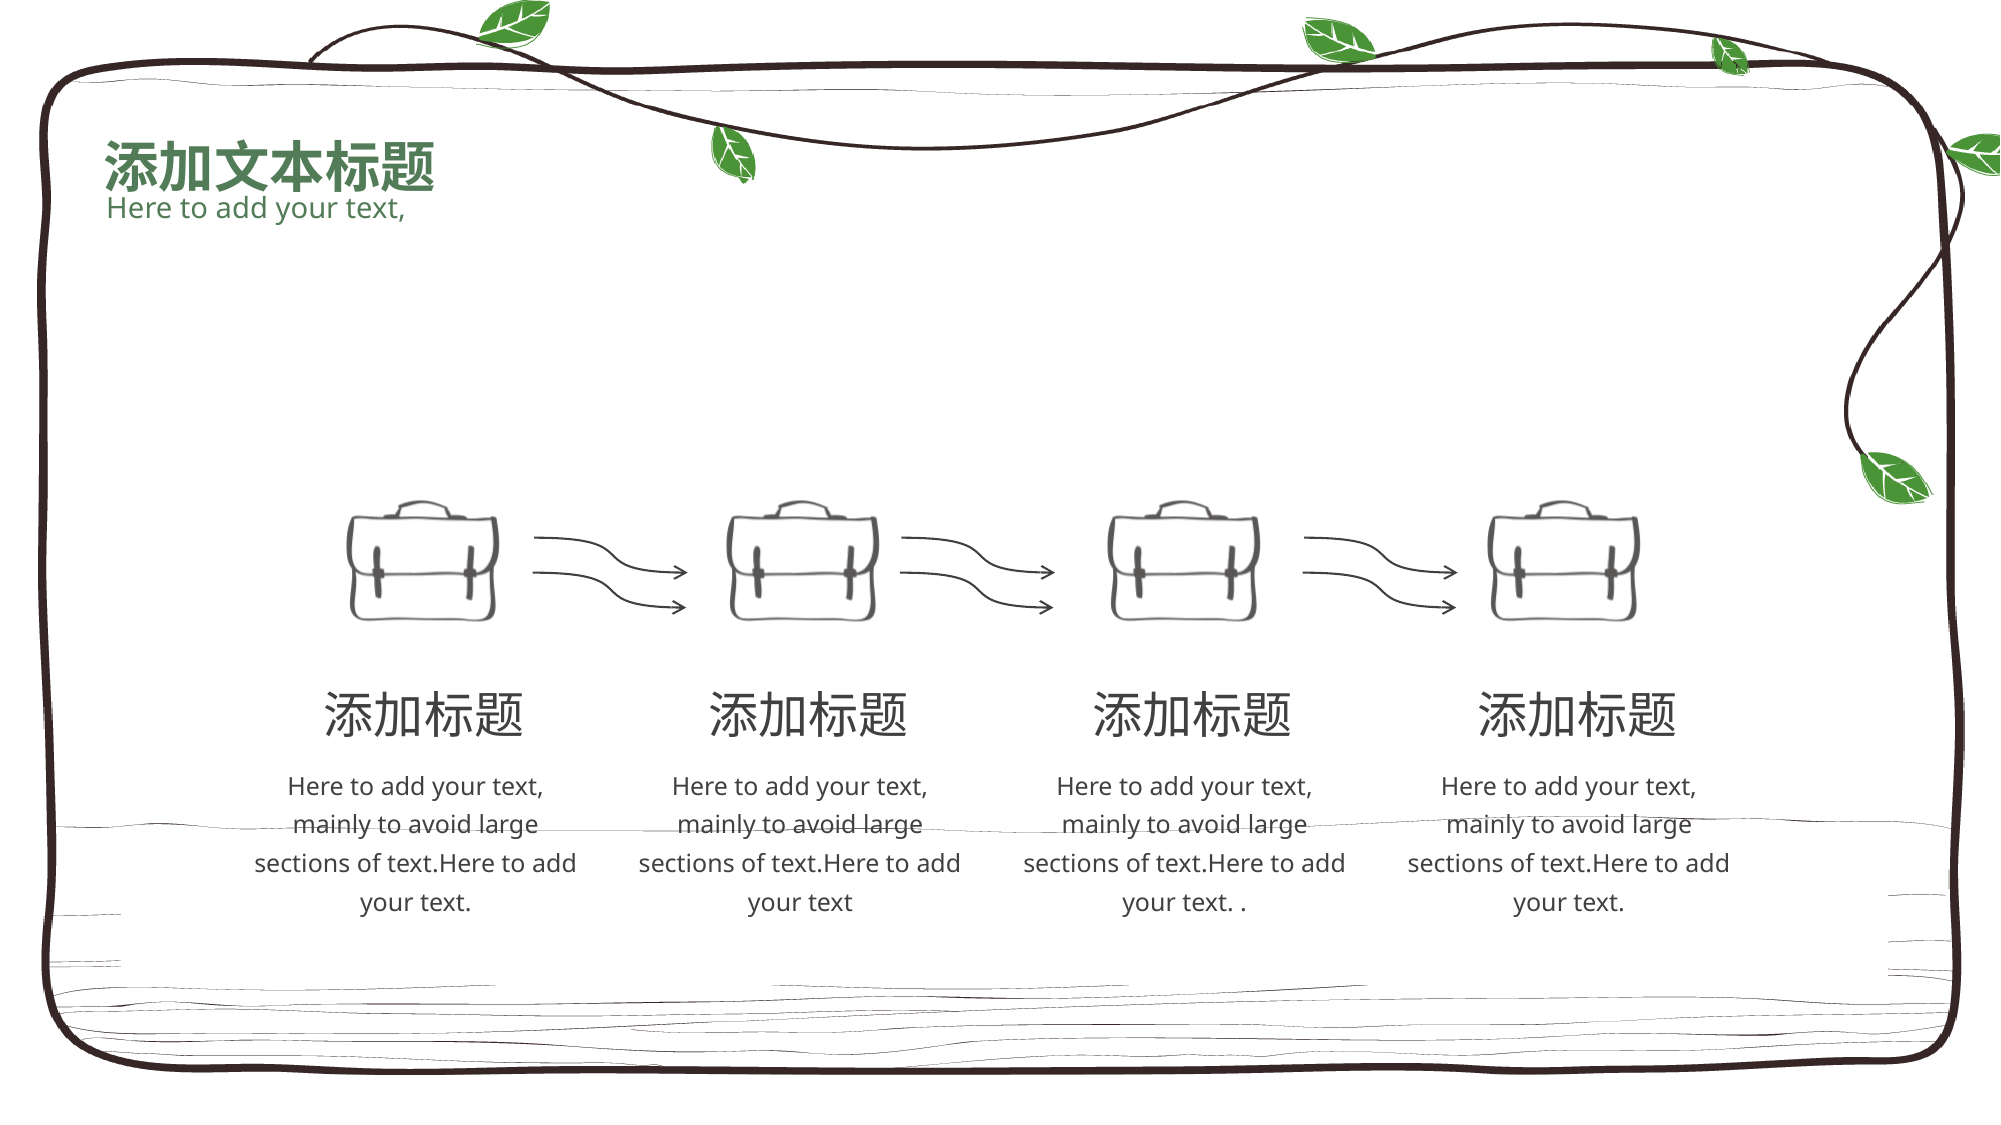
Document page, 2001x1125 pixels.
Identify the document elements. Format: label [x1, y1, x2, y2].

picture [1478, 490, 1661, 635]
text_box [1376, 675, 1779, 927]
text_box [1302, 537, 1458, 608]
text_box [0, 91, 571, 233]
text_box [37, 0, 2000, 1075]
text_box [532, 537, 688, 608]
text_box [899, 537, 1055, 608]
picture [337, 490, 520, 635]
picture [717, 490, 900, 635]
text_box [991, 675, 1376, 927]
picture [1097, 490, 1281, 635]
text_box [607, 675, 991, 927]
text_box [222, 675, 607, 927]
